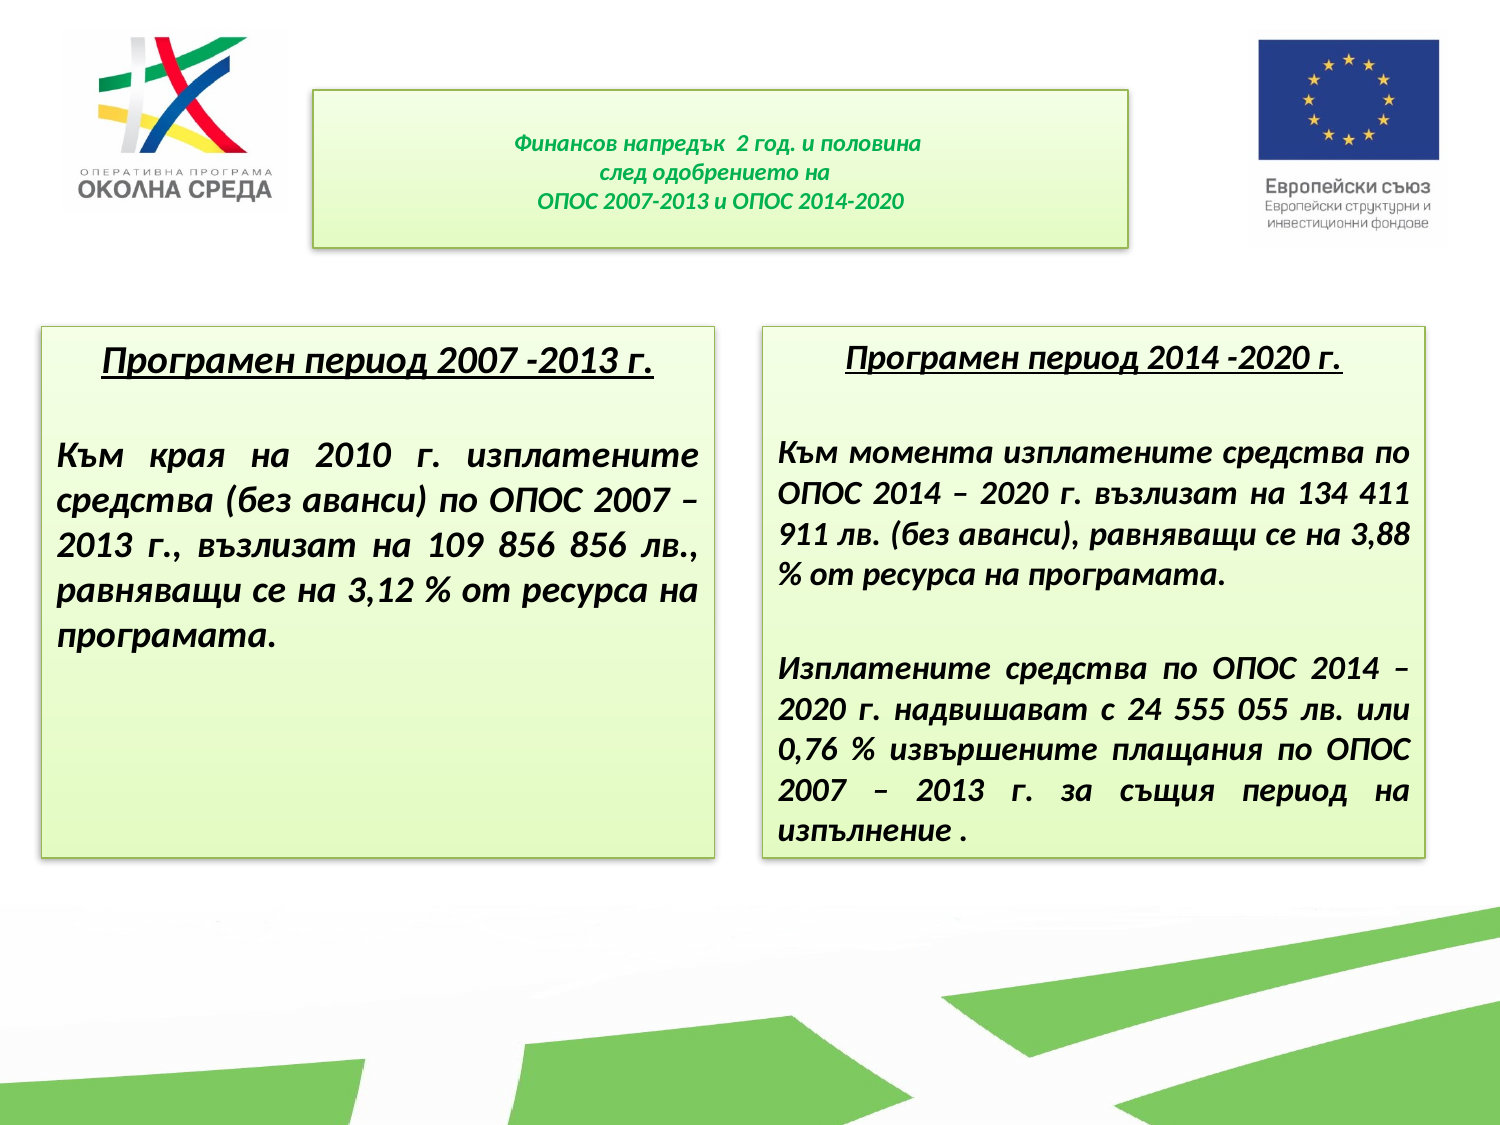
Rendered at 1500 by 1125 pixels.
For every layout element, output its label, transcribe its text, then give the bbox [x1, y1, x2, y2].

title Финансов напредък 2 год. и половина след одобрението на ОПОС 2007-2013 и ОПОС 2014-2020 [312, 89, 1129, 208]
picture [62, 28, 288, 214]
text_box [100, 208, 1493, 903]
picture [0, 904, 1500, 1125]
list Програмен период 2007 -2013 г. Към края на 2010 г. изплатените средства (без аванси) по ОПОС 2007 – 2013 г., възлизат на 109 856 856 лв., равняващи се на 3,12 % от ресурса на програмата. [41, 326, 100, 859]
picture [1248, 28, 1449, 249]
